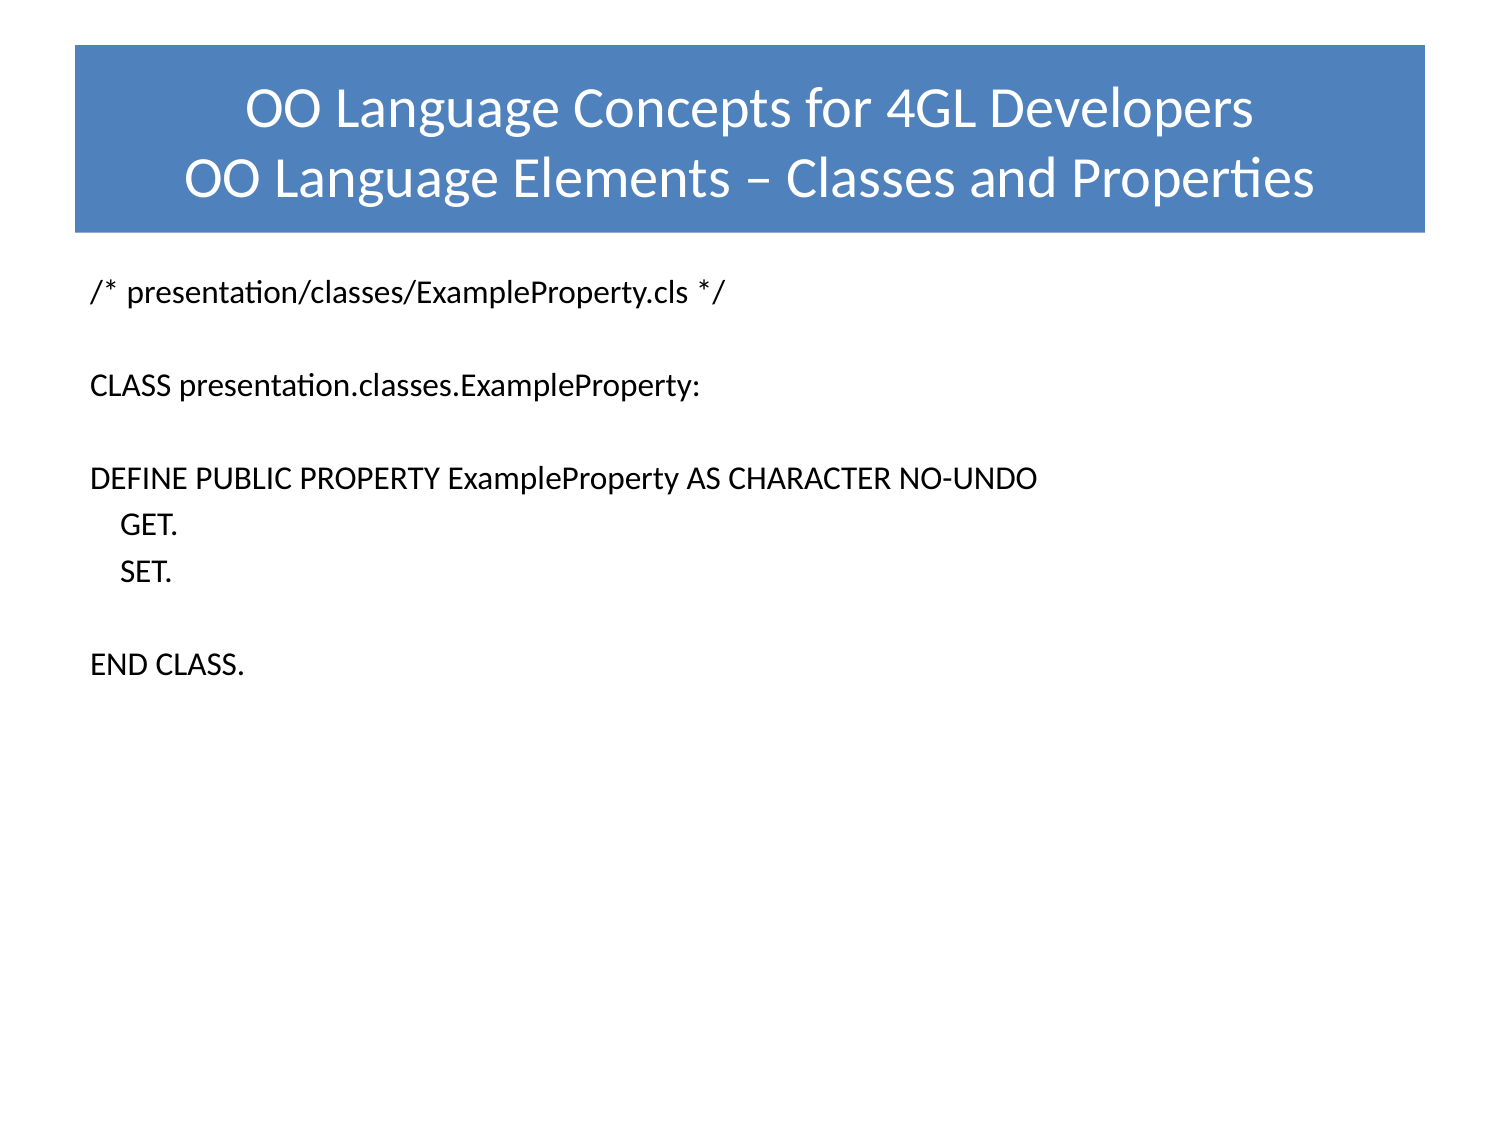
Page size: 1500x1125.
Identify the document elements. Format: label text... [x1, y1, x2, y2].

list /* presentation/classes/ExampleProperty.cls */ CLASS presentation.classes.ExampleProperty: DEFINE PUBLIC PROPERTY ExampleProperty AS CHARACTER NO-UNDO GET. SET. END CLASS. [75, 262, 1425, 1005]
title OO Language Concepts for 4GL Developers OO Language Elements – Classes and Properties [75, 45, 1425, 233]
